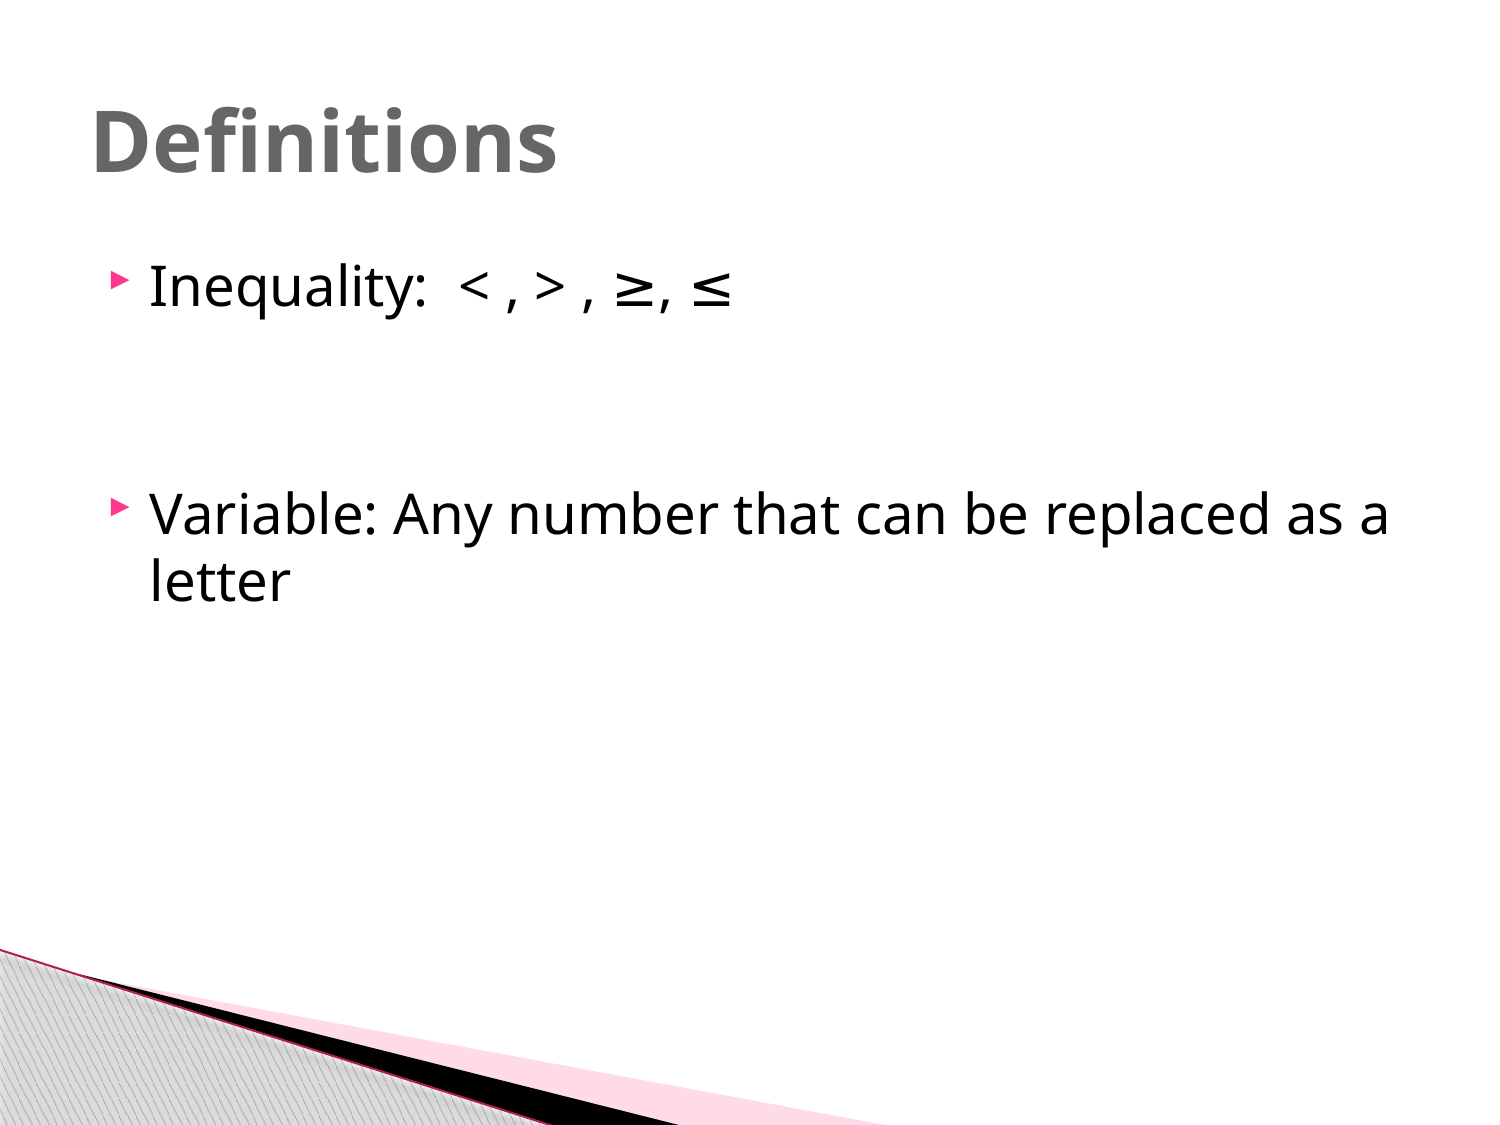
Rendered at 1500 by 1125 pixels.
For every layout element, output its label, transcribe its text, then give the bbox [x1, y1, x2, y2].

title Definitions [75, 45, 1425, 233]
list Inequality: < , > , ≥, ≤ Variable: Any number that can be replaced as a letter [75, 243, 1425, 986]
